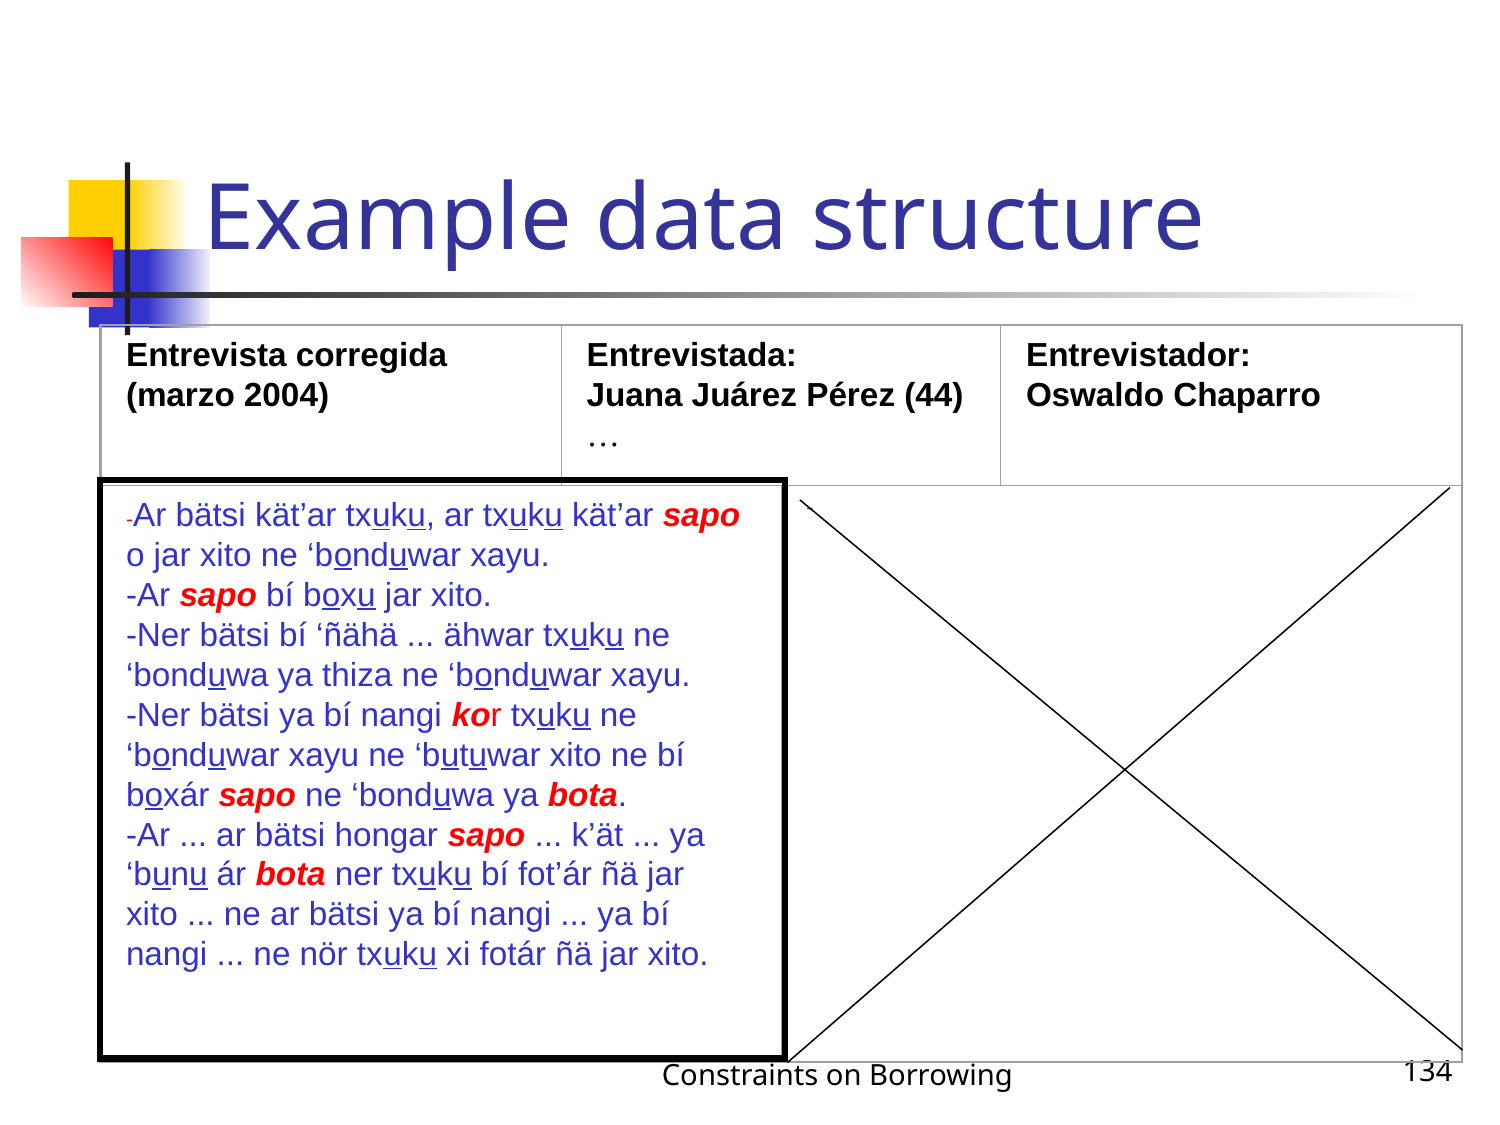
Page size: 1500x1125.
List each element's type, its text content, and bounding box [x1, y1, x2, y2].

footer Constraints on Borrowing [599, 1071, 1076, 1100]
slide_number 134 [1154, 1023, 1468, 1100]
title Example data structure [188, 34, 1468, 276]
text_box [99, 324, 1463, 1063]
